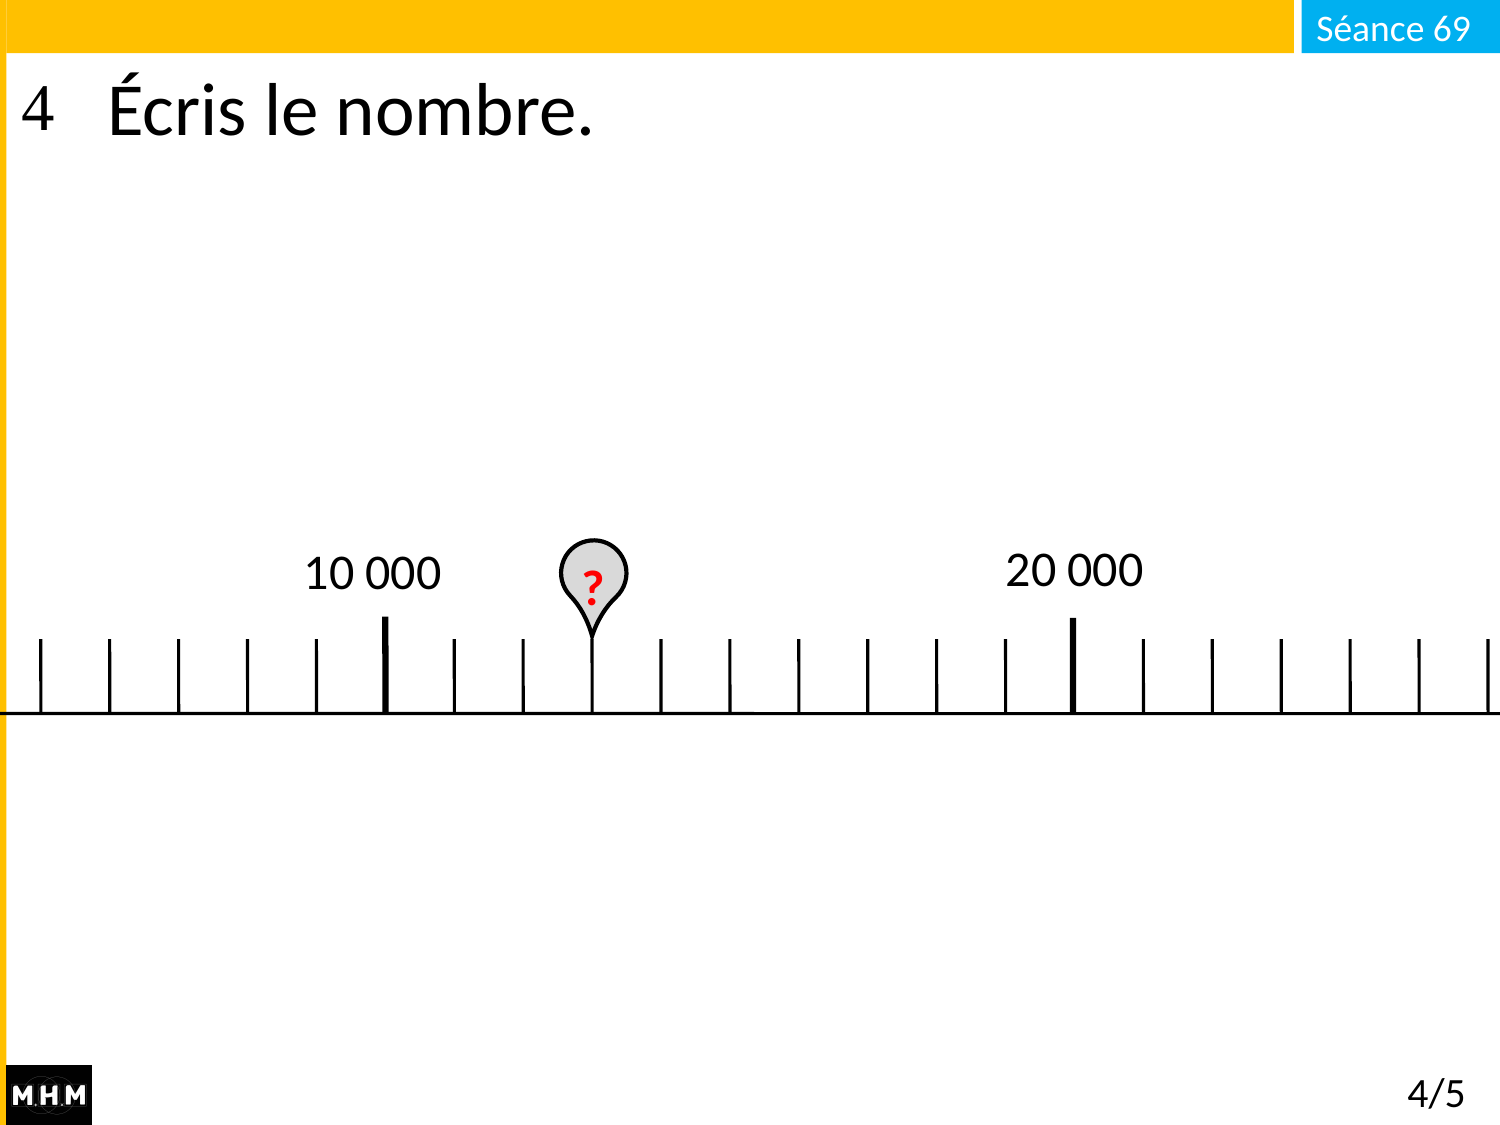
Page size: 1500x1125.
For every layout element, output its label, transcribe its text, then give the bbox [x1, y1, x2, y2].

text_box [570, 538, 617, 547]
picture [6, 1065, 92, 1125]
text_box ? [566, 547, 640, 614]
title Écris le nombre. [92, 29, 1387, 192]
text_box [558, 552, 566, 594]
list 4/5 [1373, 1064, 1500, 1125]
text_box 10 000 [289, 531, 494, 607]
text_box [0, 616, 1500, 715]
text_box 20 000 [991, 529, 1177, 604]
